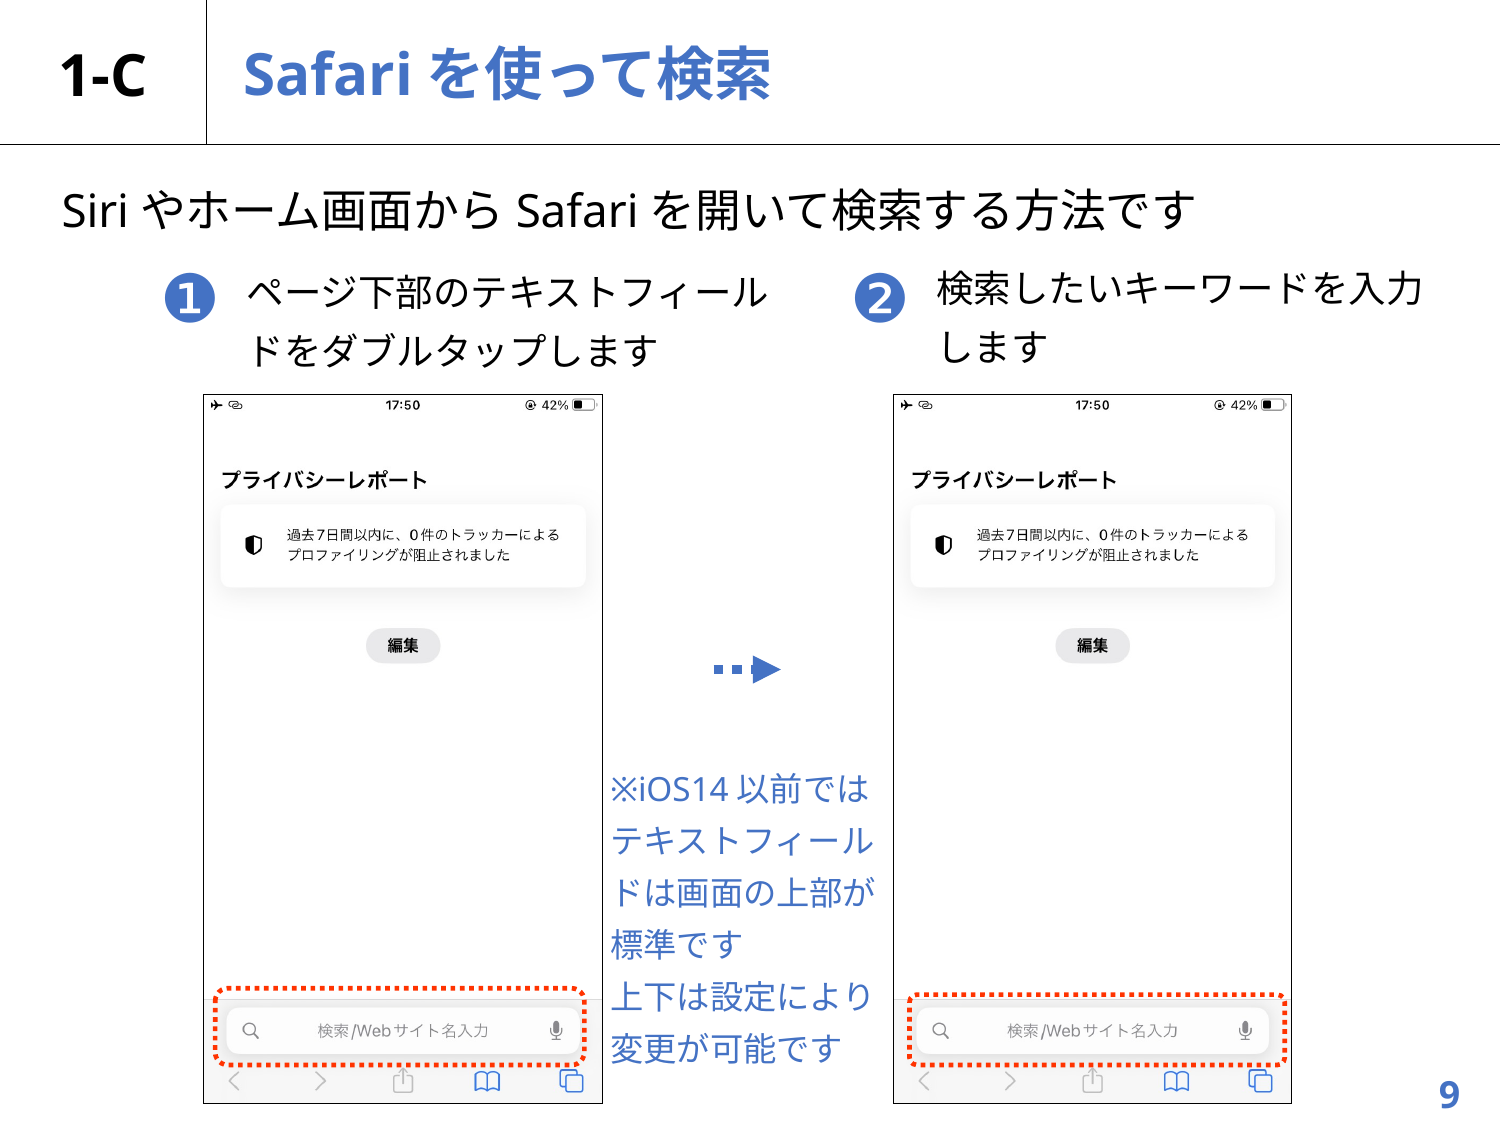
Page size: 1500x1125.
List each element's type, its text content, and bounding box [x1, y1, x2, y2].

text_box Siriやホーム画面からSafariを開いて検索する方法です [46, 180, 1500, 274]
text_box 1-C [0, 0, 207, 147]
text_box ※iOS14以前ではテキストフィールドは画面の上部が標準です 上下は設定により変更が可能です [604, 749, 893, 1075]
text_box ❶ [145, 274, 223, 343]
text_box ページ下部のテキストフィールドをダブルタップします [231, 274, 818, 381]
title Safariを使って検索 [228, 36, 1472, 116]
text_box ❷ [835, 274, 921, 343]
picture [893, 394, 1292, 1104]
text_box 9 [1399, 1063, 1500, 1123]
picture [203, 394, 603, 1104]
text_box 検索したいキーワードを入力します [921, 274, 1446, 377]
